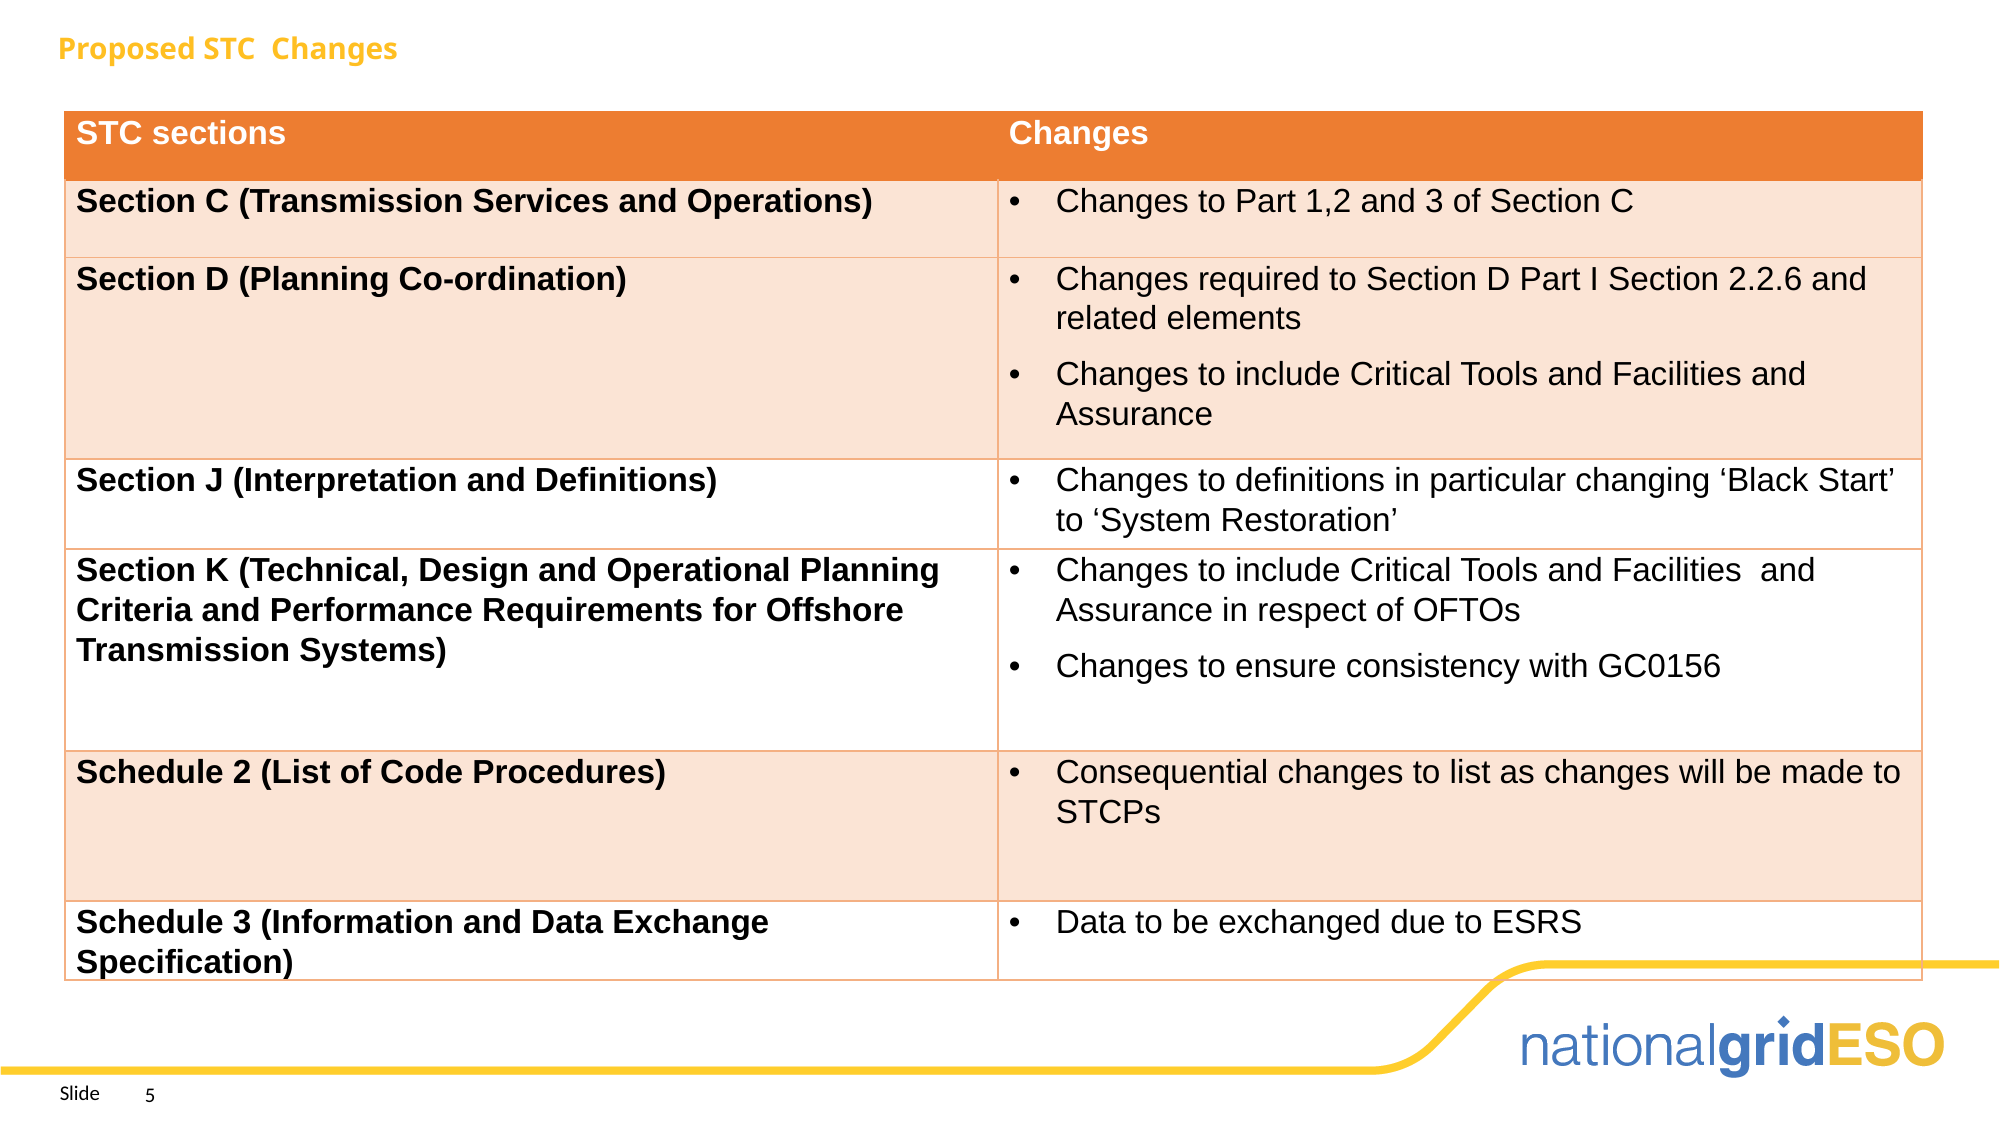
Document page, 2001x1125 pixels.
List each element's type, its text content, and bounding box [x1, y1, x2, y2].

table_header Changes [998, 113, 1921, 179]
picture [0, 954, 2000, 1125]
table_cell Section J (Interpretation and Definitions) [66, 460, 997, 548]
title Proposed STC Changes [42, 0, 1039, 126]
table_cell Data to be exchanged due to ESRS [999, 902, 1921, 954]
table_cell Section C (Transmission Services and Operations) [66, 181, 997, 257]
table_cell Schedule 3 (Information and Data Exchange Specification) [66, 902, 997, 954]
table_cell Schedule 2 (List of Code Procedures) [66, 752, 997, 900]
table_cell Changes required to Section D Part I Section 2.2.6 and related elements Changes to include Critical Tools and Facilities and Assurance [999, 258, 1921, 458]
table_cell Changes to include Critical Tools and Facilities and Assurance in respect of OFTOs Changes to ensure consistency with GC0156 [999, 550, 1921, 750]
table_cell Changes to Part 1,2 and 3 of Section C [999, 181, 1921, 257]
table_cell Consequential changes to list as changes will be made to STCPs [999, 752, 1921, 900]
table_cell Section K (Technical, Design and Operational Planning Criteria and Performance Requirements for Offshore Transmission Systems) [66, 550, 997, 750]
table_cell Changes to definitions in particular changing ‘Black Start’ to ‘System Restoration’ [999, 460, 1921, 548]
table_header STC sections [66, 113, 998, 179]
table_cell Section D (Planning Co-ordination) [66, 258, 997, 458]
